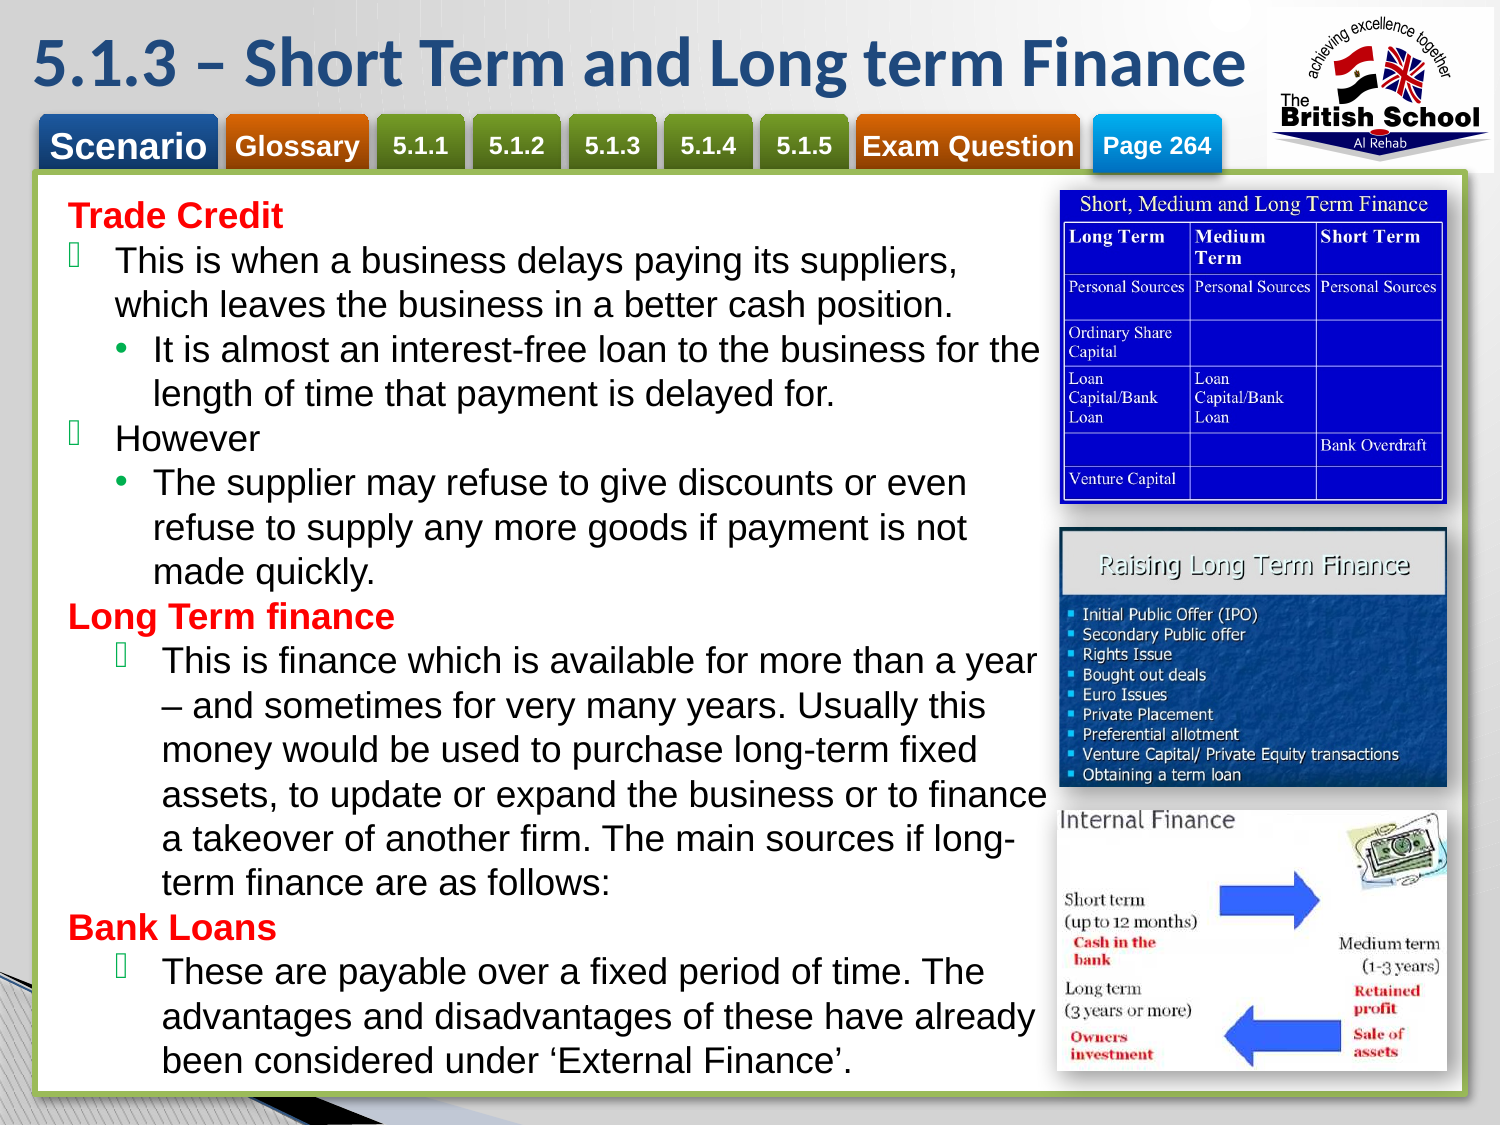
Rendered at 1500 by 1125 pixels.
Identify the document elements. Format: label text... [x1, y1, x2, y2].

picture [281, 1114, 303, 1125]
picture [1267, 7, 1495, 173]
picture [1059, 189, 1448, 504]
text_box Trade Credit This is when a business delays paying its suppliers, which leaves the business in a better cash position. It is almost an interest-free loan to the business for the length of time that payment is delayed for. However The supplier may refuse to give discounts or even refuse to supply any more goods if payment is not made quickly. Long Term finance This is finance which is available for more than a year – and sometimes for very many years. Usually this money would be used to purchase long-term fixed assets, to update or expand the business or to finance a takeover of another firm. The main sources if long-term finance are as follows: Bank Loans These are payable over a fixed period of time. The advantages and disadvantages of these have already been considered under ‘External Finance’. [53, 184, 1058, 1089]
picture [1056, 810, 1448, 1071]
picture [1059, 529, 1448, 788]
title 5.1.3 – Short Term and Long term Finance [17, 7, 1270, 110]
text_box Page 264 [1092, 114, 1223, 173]
